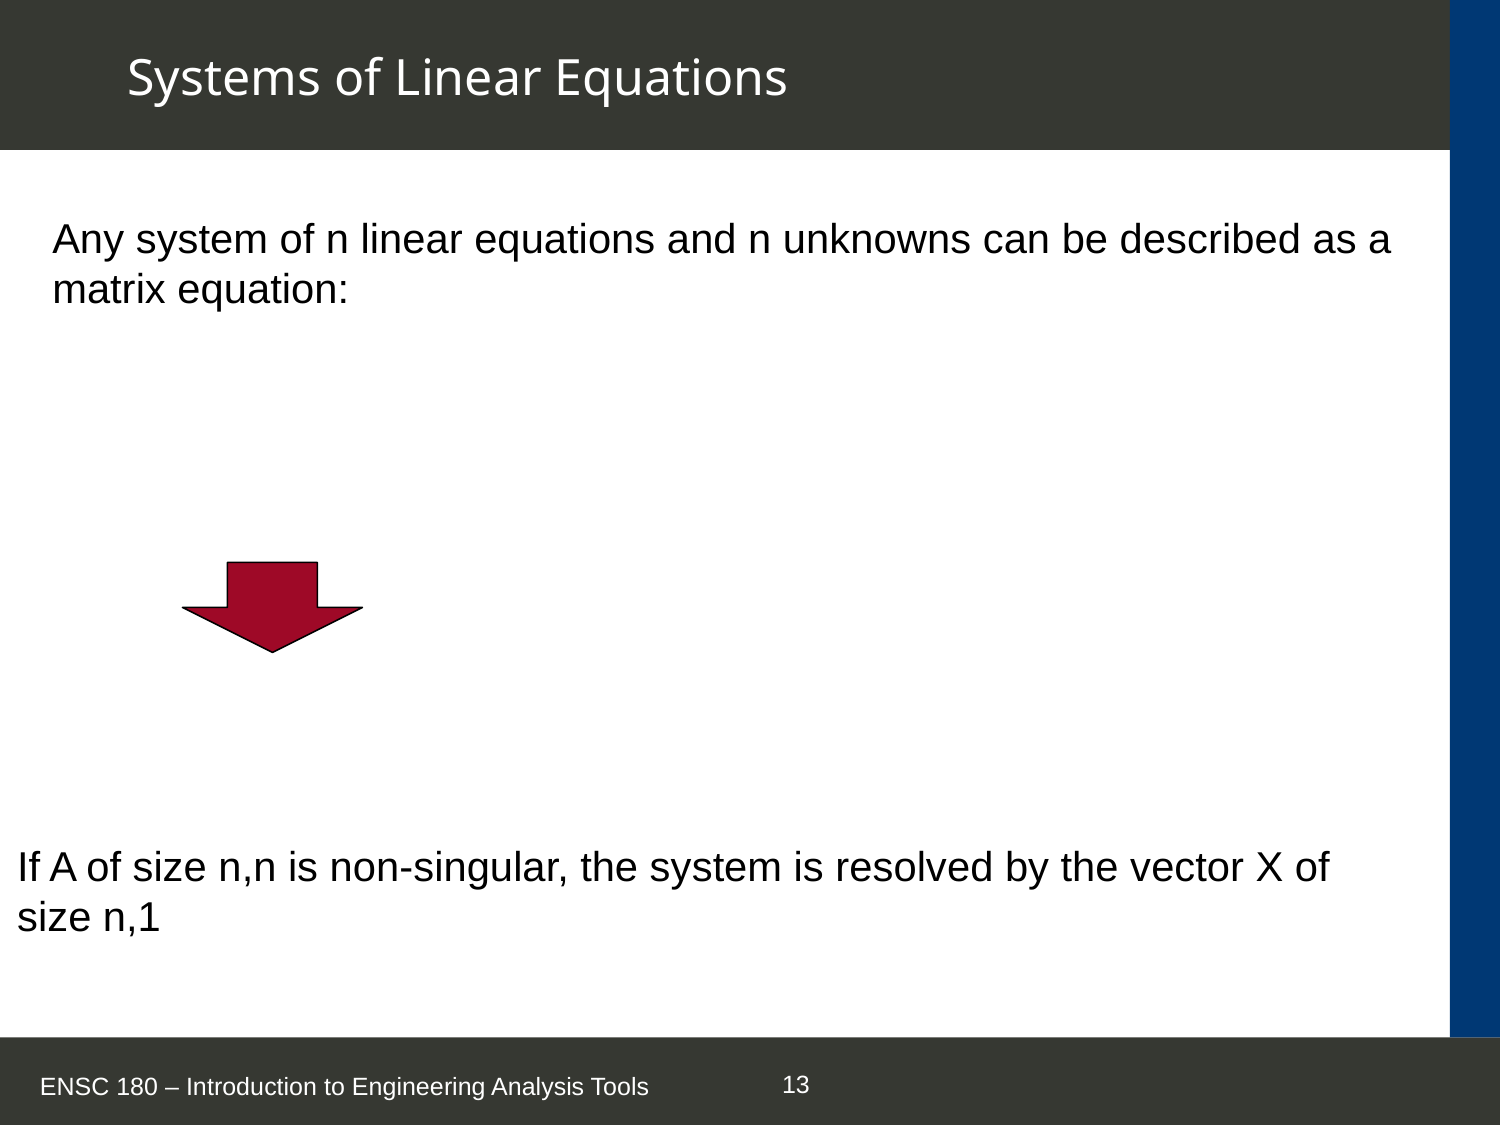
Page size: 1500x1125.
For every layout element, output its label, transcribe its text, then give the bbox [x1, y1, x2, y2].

text_box Any system of n linear equations and n unknowns can be described as a matrix equation: [37, 204, 1420, 320]
text_box If A of size n,n is non-singular, the system is resolved by the vector X of size n,1 [2, 832, 1385, 948]
footer ENSC 180 – Introduction to Engineering Analysis Tools [24, 1062, 675, 1113]
text_box [182, 562, 363, 653]
title Systems of Linear Equations [112, 37, 1450, 138]
